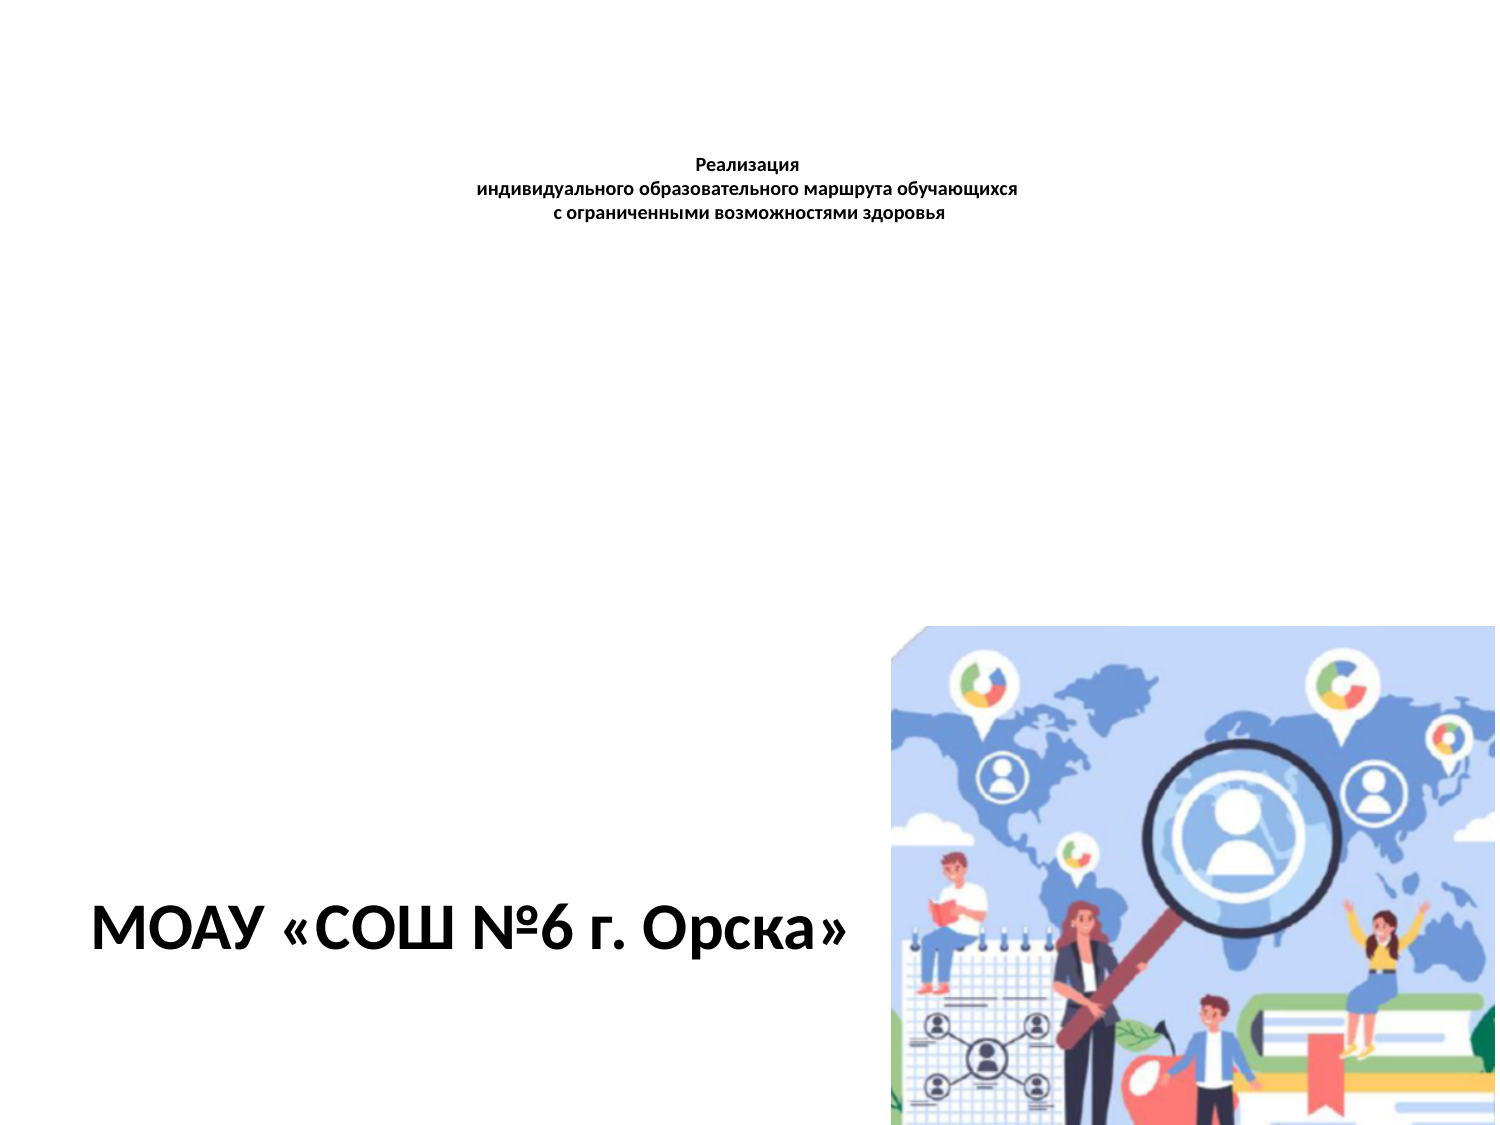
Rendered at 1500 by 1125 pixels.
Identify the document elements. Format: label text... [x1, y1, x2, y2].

picture [891, 625, 1495, 1125]
list МОАУ «СОШ №6 г. Орска» [75, 875, 886, 1005]
title Реализация индивидуального образовательного маршрута обучающихся с ограниченными возможностями здоровья [75, 45, 1425, 233]
